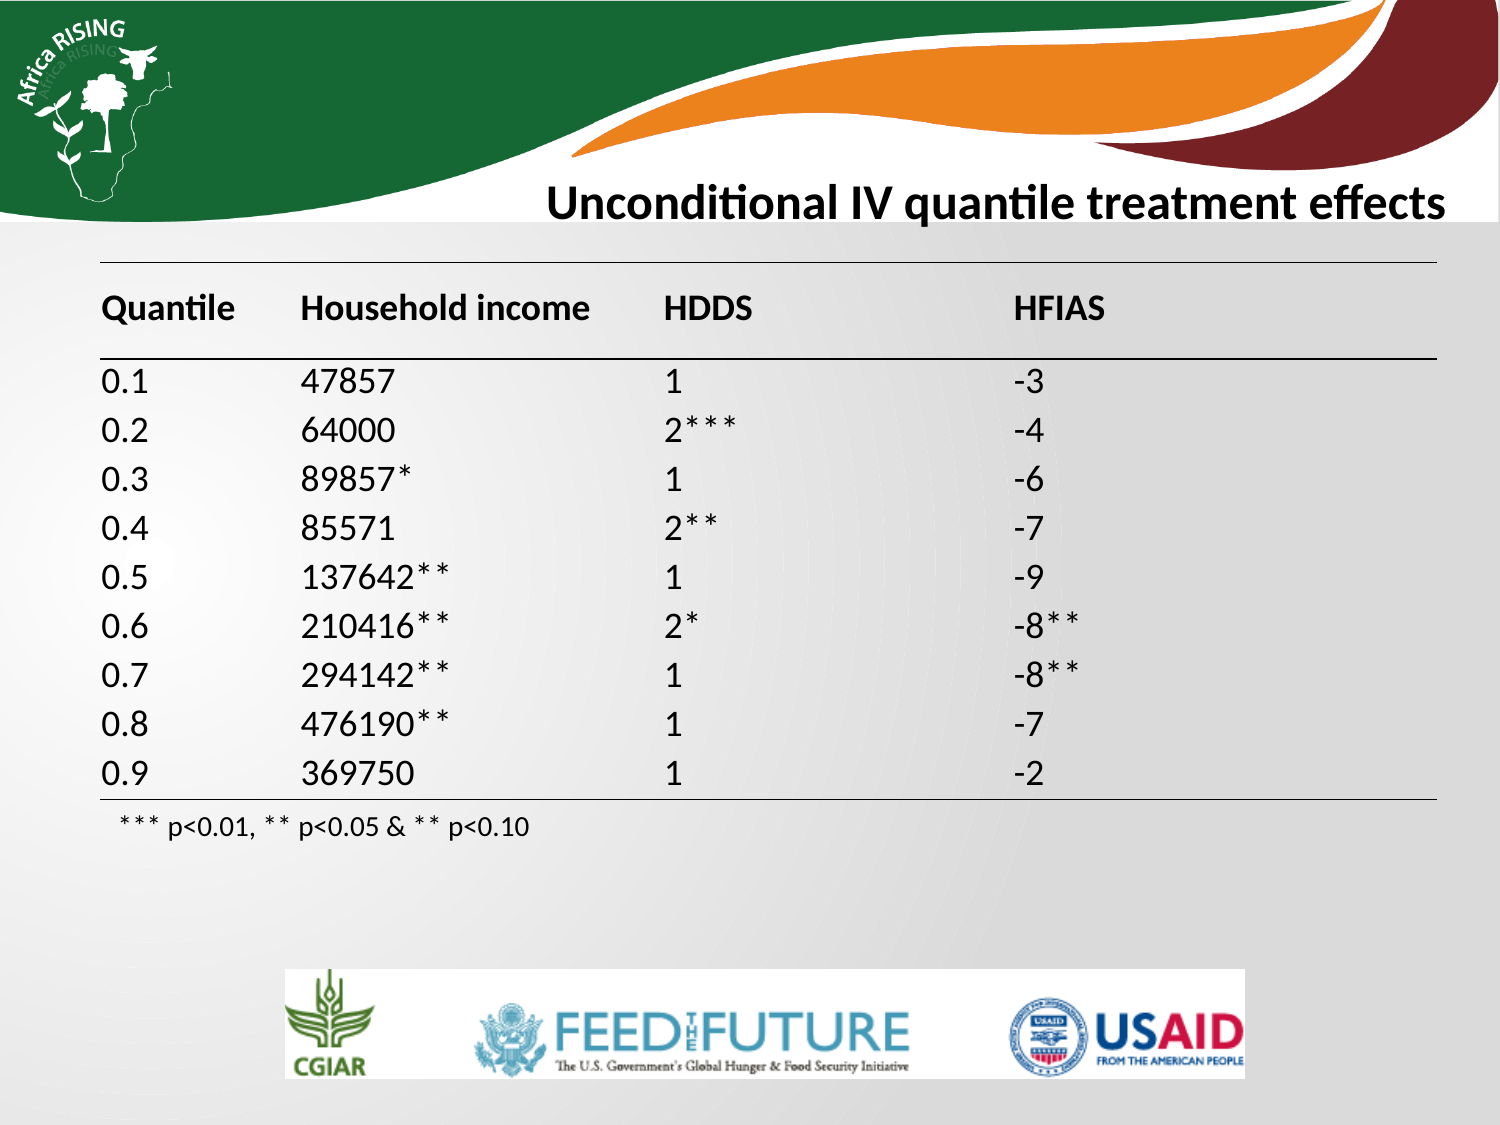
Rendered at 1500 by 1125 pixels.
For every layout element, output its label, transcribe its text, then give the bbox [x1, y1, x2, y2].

table_header Quantile [100, 263, 299, 358]
table_cell 64000 [299, 408, 662, 457]
table_cell -2 [1012, 751, 1437, 799]
table_cell 0.8 [100, 702, 299, 751]
table_cell 0.5 [100, 555, 299, 604]
table_cell 476190** [299, 702, 662, 751]
table_cell 210416** [299, 604, 662, 653]
table_cell 369750 [299, 751, 662, 799]
table_cell 85571 [299, 506, 662, 555]
table_cell 89857* [299, 457, 662, 506]
table_cell 0.1 [100, 360, 299, 408]
table_cell 0.4 [100, 506, 299, 555]
table_cell -8** [1012, 653, 1437, 702]
table_cell 1 [662, 751, 1012, 799]
table_cell 0.6 [100, 604, 299, 653]
picture [285, 969, 1245, 1079]
table_cell -7 [1012, 702, 1437, 751]
table_header Household income [299, 263, 662, 358]
table_header HFIAS [1012, 263, 1437, 358]
table_cell 137642** [299, 555, 662, 604]
table_cell 1 [662, 457, 1012, 506]
table_header HDDS [662, 263, 1012, 358]
table_cell 294142** [299, 653, 662, 702]
table_cell 0.9 [100, 751, 299, 799]
table_cell -6 [1012, 457, 1437, 506]
table_cell 0.3 [100, 457, 299, 506]
table_cell -9 [1012, 555, 1437, 604]
table_cell 1 [662, 702, 1012, 751]
table_cell 2*** [662, 408, 1012, 457]
table_cell 2* [662, 604, 1012, 653]
text_box *** p<0.01, ** p<0.05 & ** p<0.10 [102, 799, 545, 850]
table_cell -7 [1012, 506, 1437, 555]
table_cell 1 [662, 653, 1012, 702]
table_cell -3 [1012, 360, 1437, 408]
table_cell 47857 [299, 360, 662, 408]
picture [0, 0, 1499, 222]
table_cell 0.2 [100, 408, 299, 457]
text_box Unconditional IV quantile treatment effects [531, 162, 1473, 238]
table_cell -4 [1012, 408, 1437, 457]
table_cell 0.7 [100, 653, 299, 702]
table_cell 1 [662, 555, 1012, 604]
table_cell 1 [662, 360, 1012, 408]
table_cell 2** [662, 506, 1012, 555]
table_cell -8** [1012, 604, 1437, 653]
